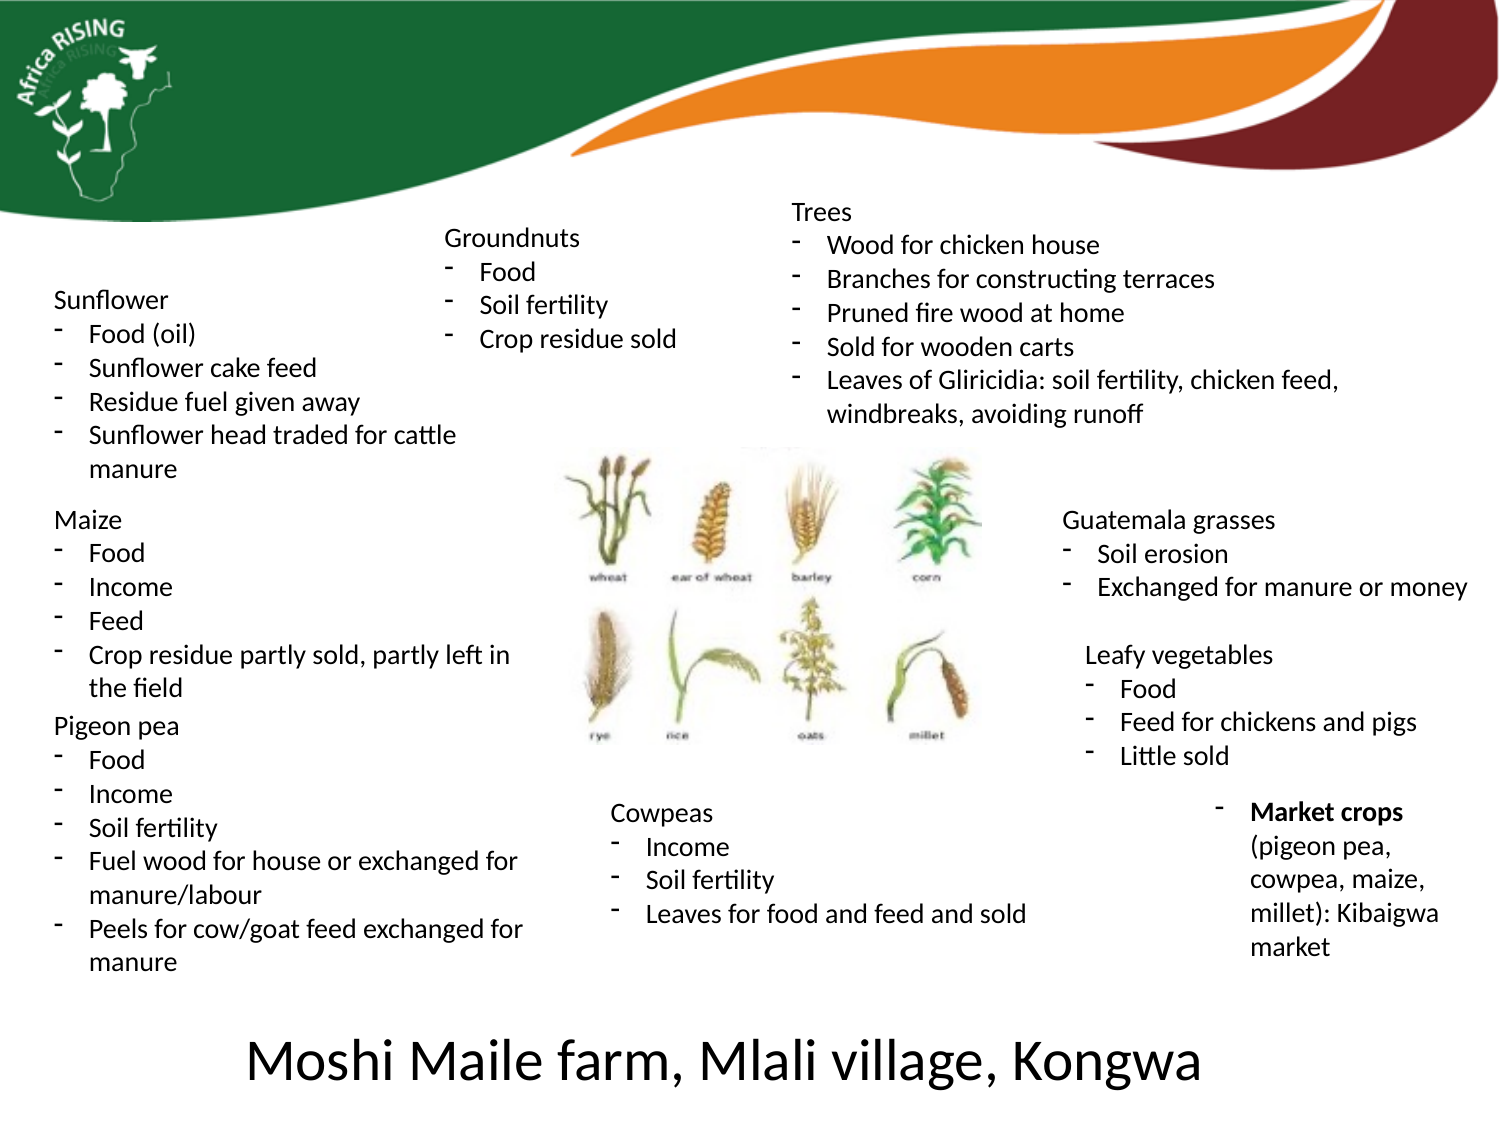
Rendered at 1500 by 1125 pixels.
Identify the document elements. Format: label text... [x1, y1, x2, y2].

text_box Moshi Maile farm, Mlali village, Kongwa [230, 1013, 1500, 1100]
picture [0, 0, 1499, 222]
text_box Groundnuts Food Soil fertility Crop residue sold [429, 211, 776, 362]
text_box Maize Food Income Feed Crop residue partly sold, partly left in the field [39, 493, 538, 700]
text_box Sunflower Food (oil) Sunflower cake feed Residue fuel given away Sunflower head traded for cattle manure [39, 274, 516, 492]
text_box Market crops (pigeon pea, cowpea, maize, millet): Kibaigwa market [1200, 785, 1489, 970]
text_box Pigeon pea Food Income Soil fertility Fuel wood for house or exchanged for manure/labour Peels for cow/goat feed exchanged for manure [39, 700, 627, 985]
text_box Guatemala grasses Soil erosion Exchanged for manure or money [1047, 493, 1489, 610]
text_box Cowpeas Income Soil fertility Leaves for food and feed and sold [595, 786, 1183, 937]
picture [554, 446, 982, 745]
text_box Trees Wood for chicken house Branches for constructing terraces Pruned fire wood at home Sold for wooden carts Leaves of Gliricidia: soil fertility, chicken feed, windbreaks, avoiding runoff [776, 185, 1364, 437]
text_box Leafy vegetables Food Feed for chickens and pigs Little sold [1070, 628, 1440, 779]
